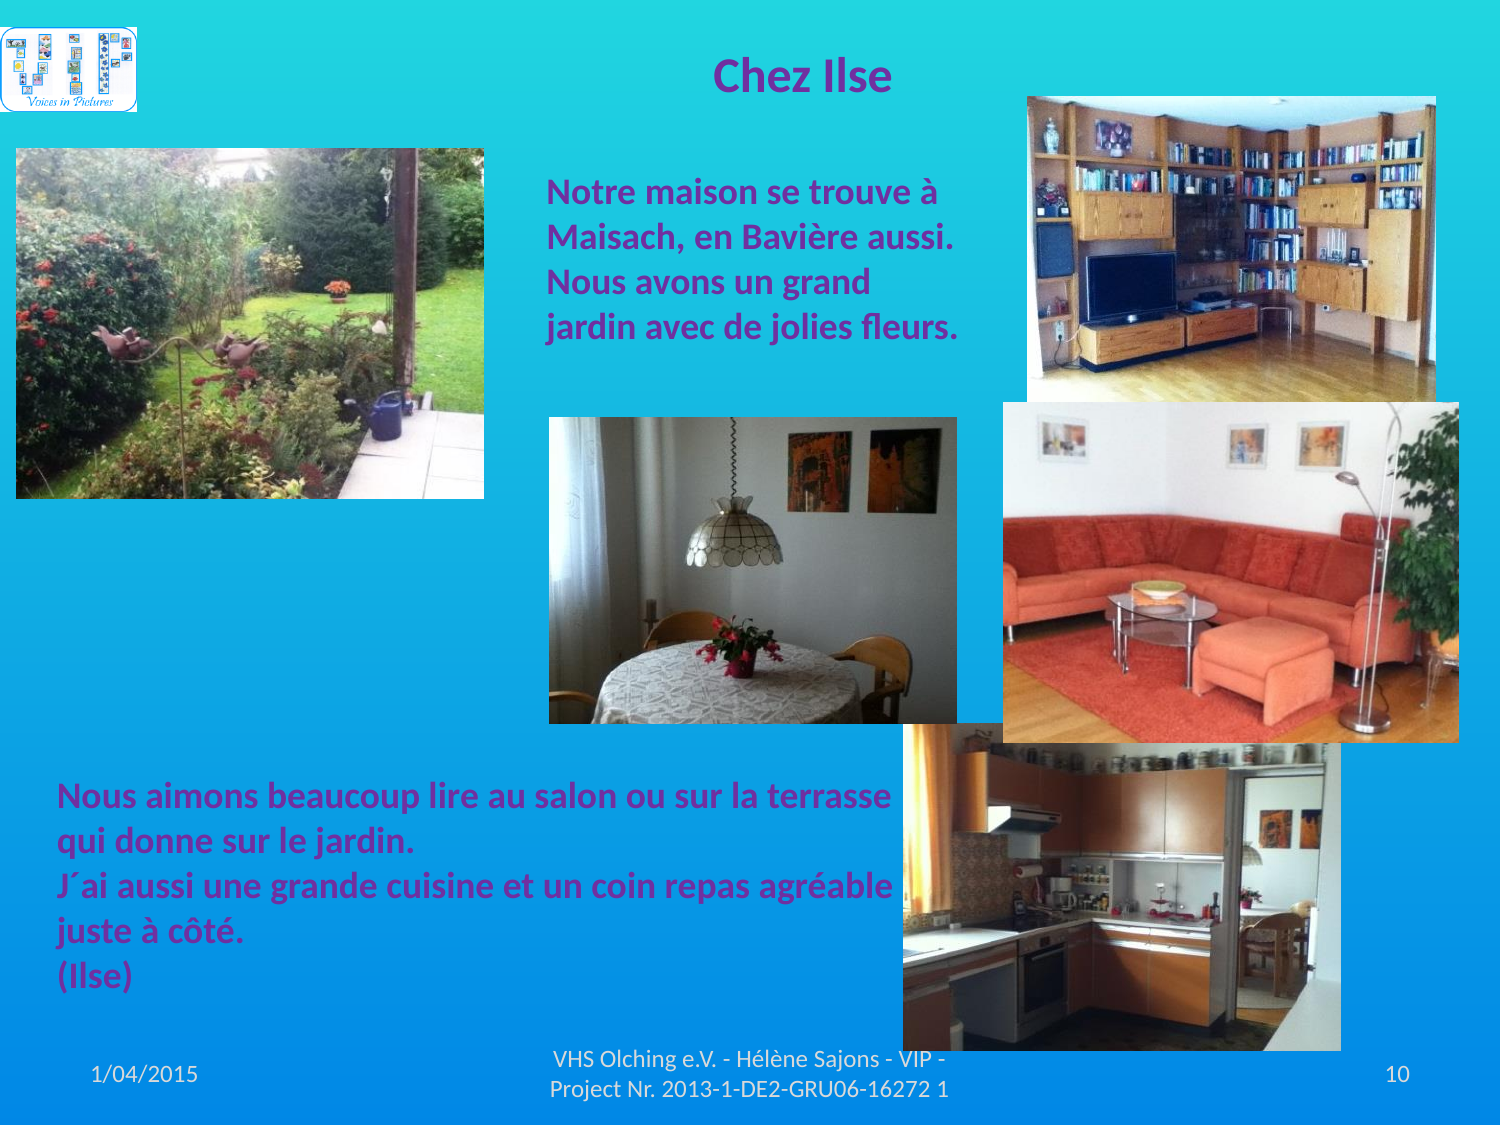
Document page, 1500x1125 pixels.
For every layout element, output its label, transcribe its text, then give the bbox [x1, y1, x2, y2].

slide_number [75, 1042, 425, 1103]
text_box Notre maison se trouve à Maisach, en Bavière aussi. Nous avons un grand jardin avec de jolies fleurs. [531, 159, 975, 355]
slide_number 10 [1074, 1042, 1425, 1103]
text_box Nous aimons beaucoup lire au salon ou sur la terrasse qui donne sur le jardin. J´ai aussi une grande cuisine et un coin repas agréable juste à côté. (Ilse) [42, 763, 898, 1003]
text_box Chez Ilse [171, 35, 1436, 111]
picture [0, 95, 1500, 1052]
footer VHS Olching e.V. - Hélène Sajons - VIP - Project Nr. 2013-1-DE2-GRU06-16272 1 [512, 1042, 988, 1103]
picture [0, 26, 137, 112]
